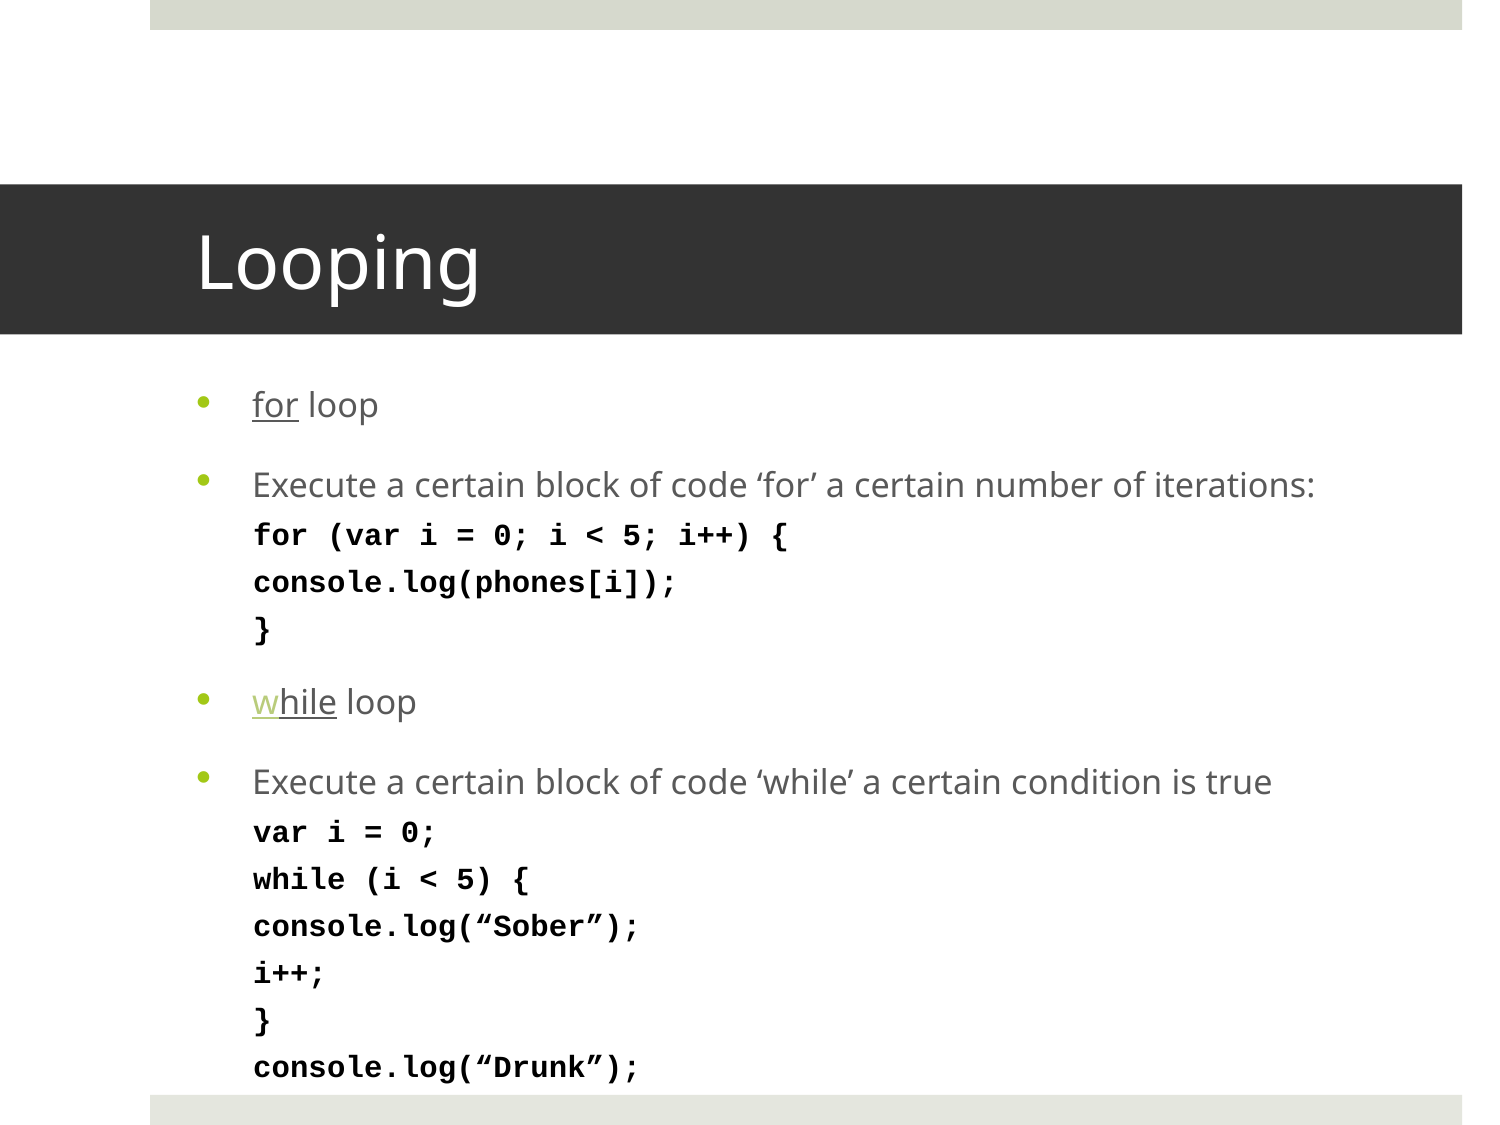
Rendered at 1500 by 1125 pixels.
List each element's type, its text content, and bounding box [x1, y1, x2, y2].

title Looping [0, 184, 1463, 335]
list for loop Execute a certain block of code ‘for’ a certain number of iterations: for (var i = 0; i < 5; i++) { console.log(phones[i]); } while loop Execute a certain block of code ‘while’ a certain condition is true var i = 0; while (i < 5) { console.log(“Sober”); i++; } console.log(“Drunk”); [182, 375, 1432, 1099]
